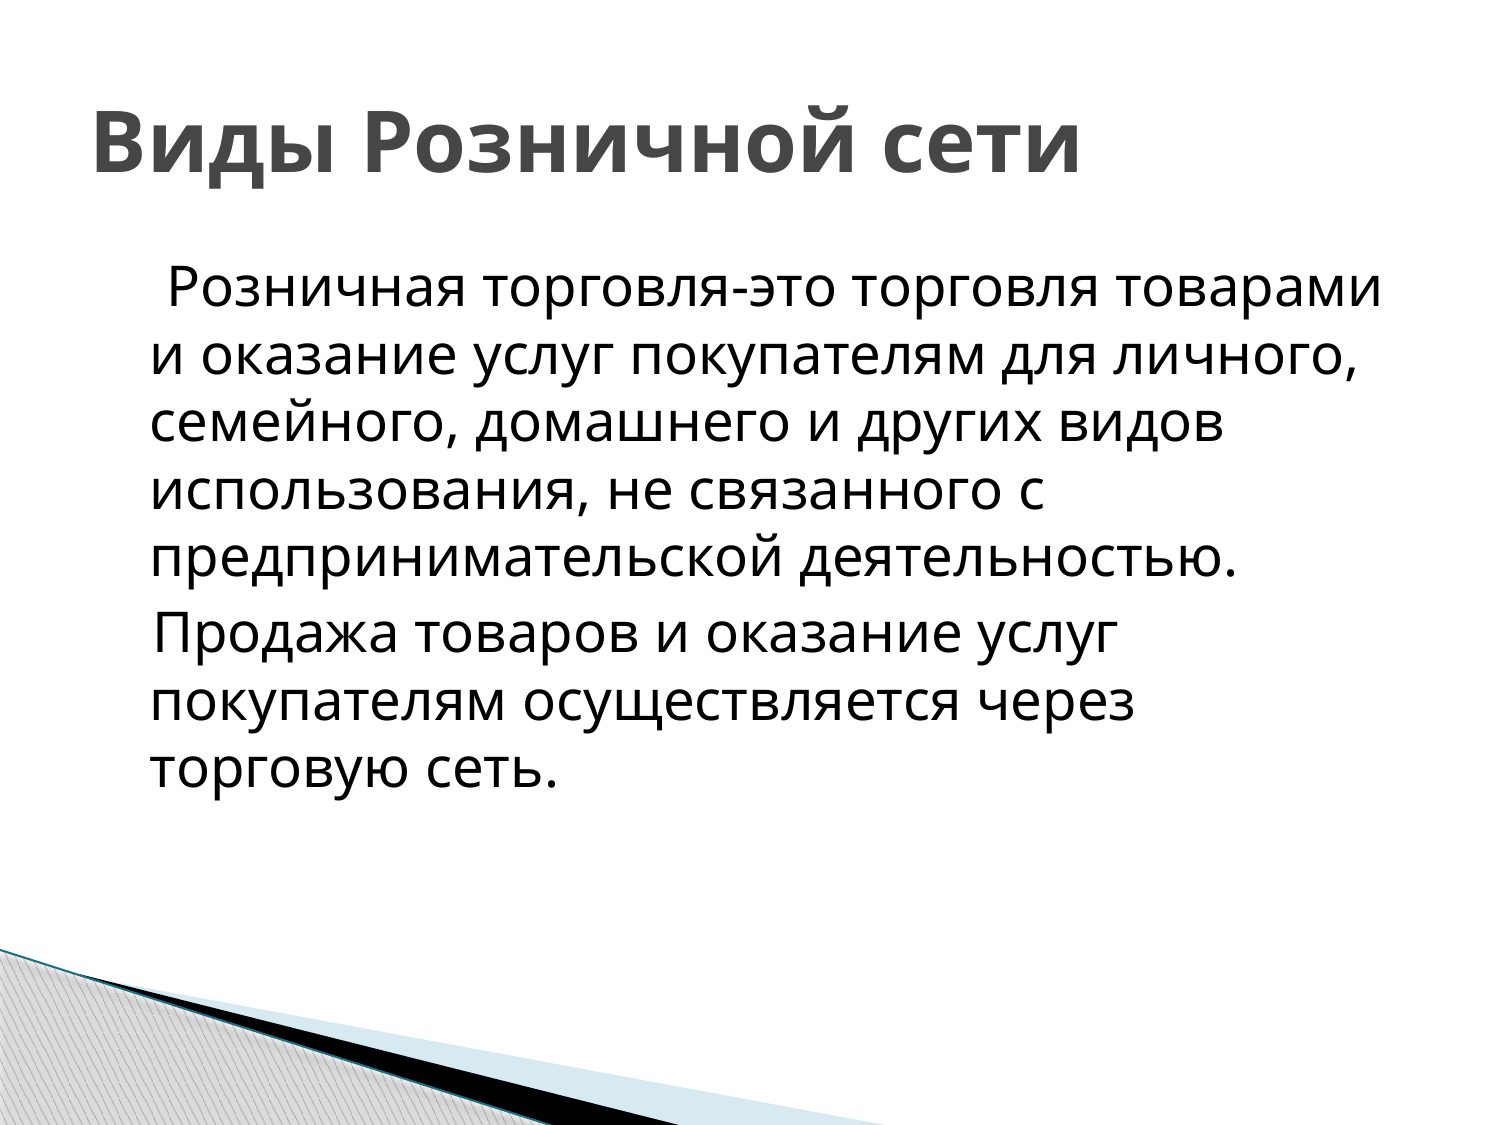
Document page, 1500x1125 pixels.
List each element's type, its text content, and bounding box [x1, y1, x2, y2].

list Розничная торговля-это торговля товарами и оказание услуг покупателям для личного, семейного, домашнего и других видов использования, не связанного с предпринимательской деятельностью. Продажа товаров и оказание услуг покупателям осуществляется через торговую сеть. [75, 243, 1425, 986]
title Виды Розничной сети [75, 45, 1425, 233]
